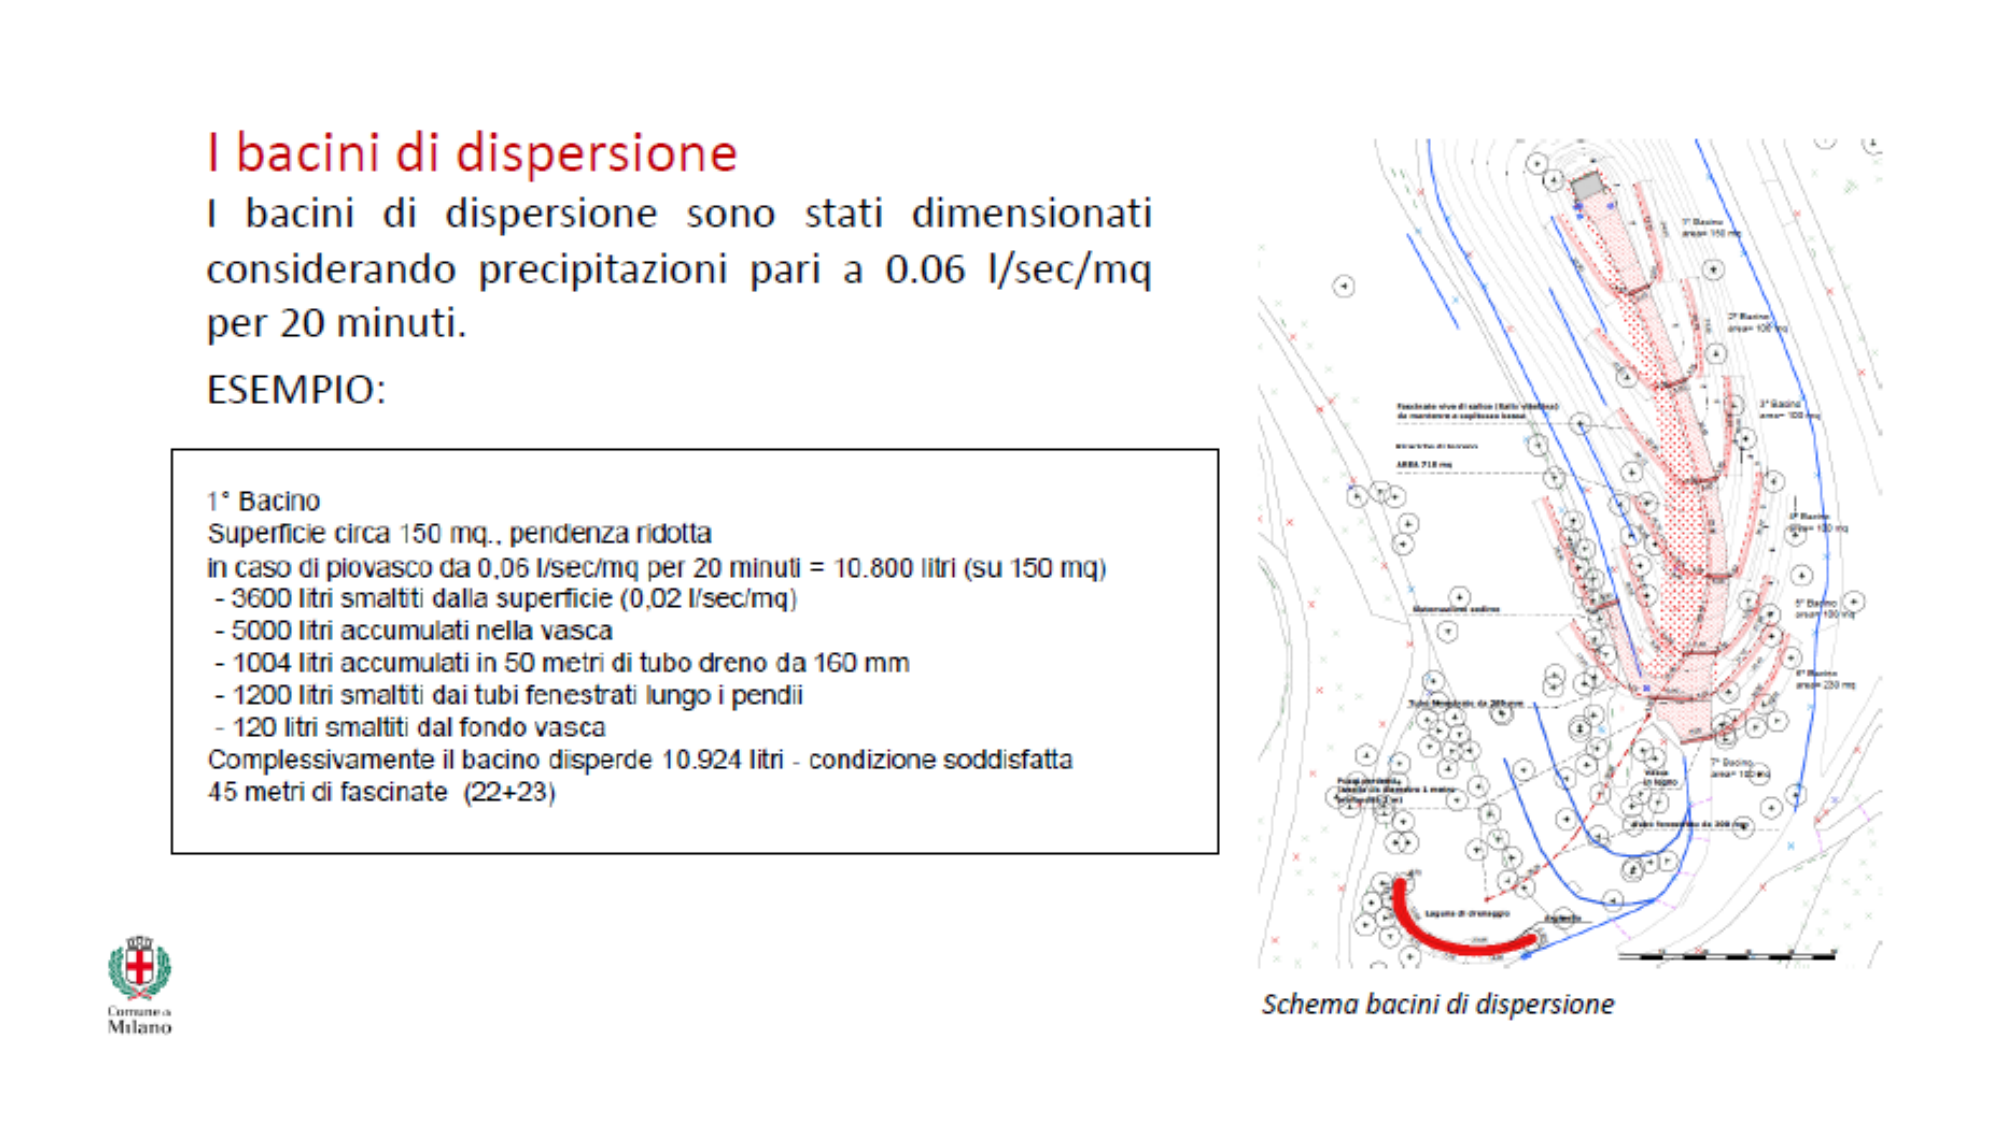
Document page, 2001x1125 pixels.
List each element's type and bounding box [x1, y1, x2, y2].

picture [81, 90, 1949, 1050]
